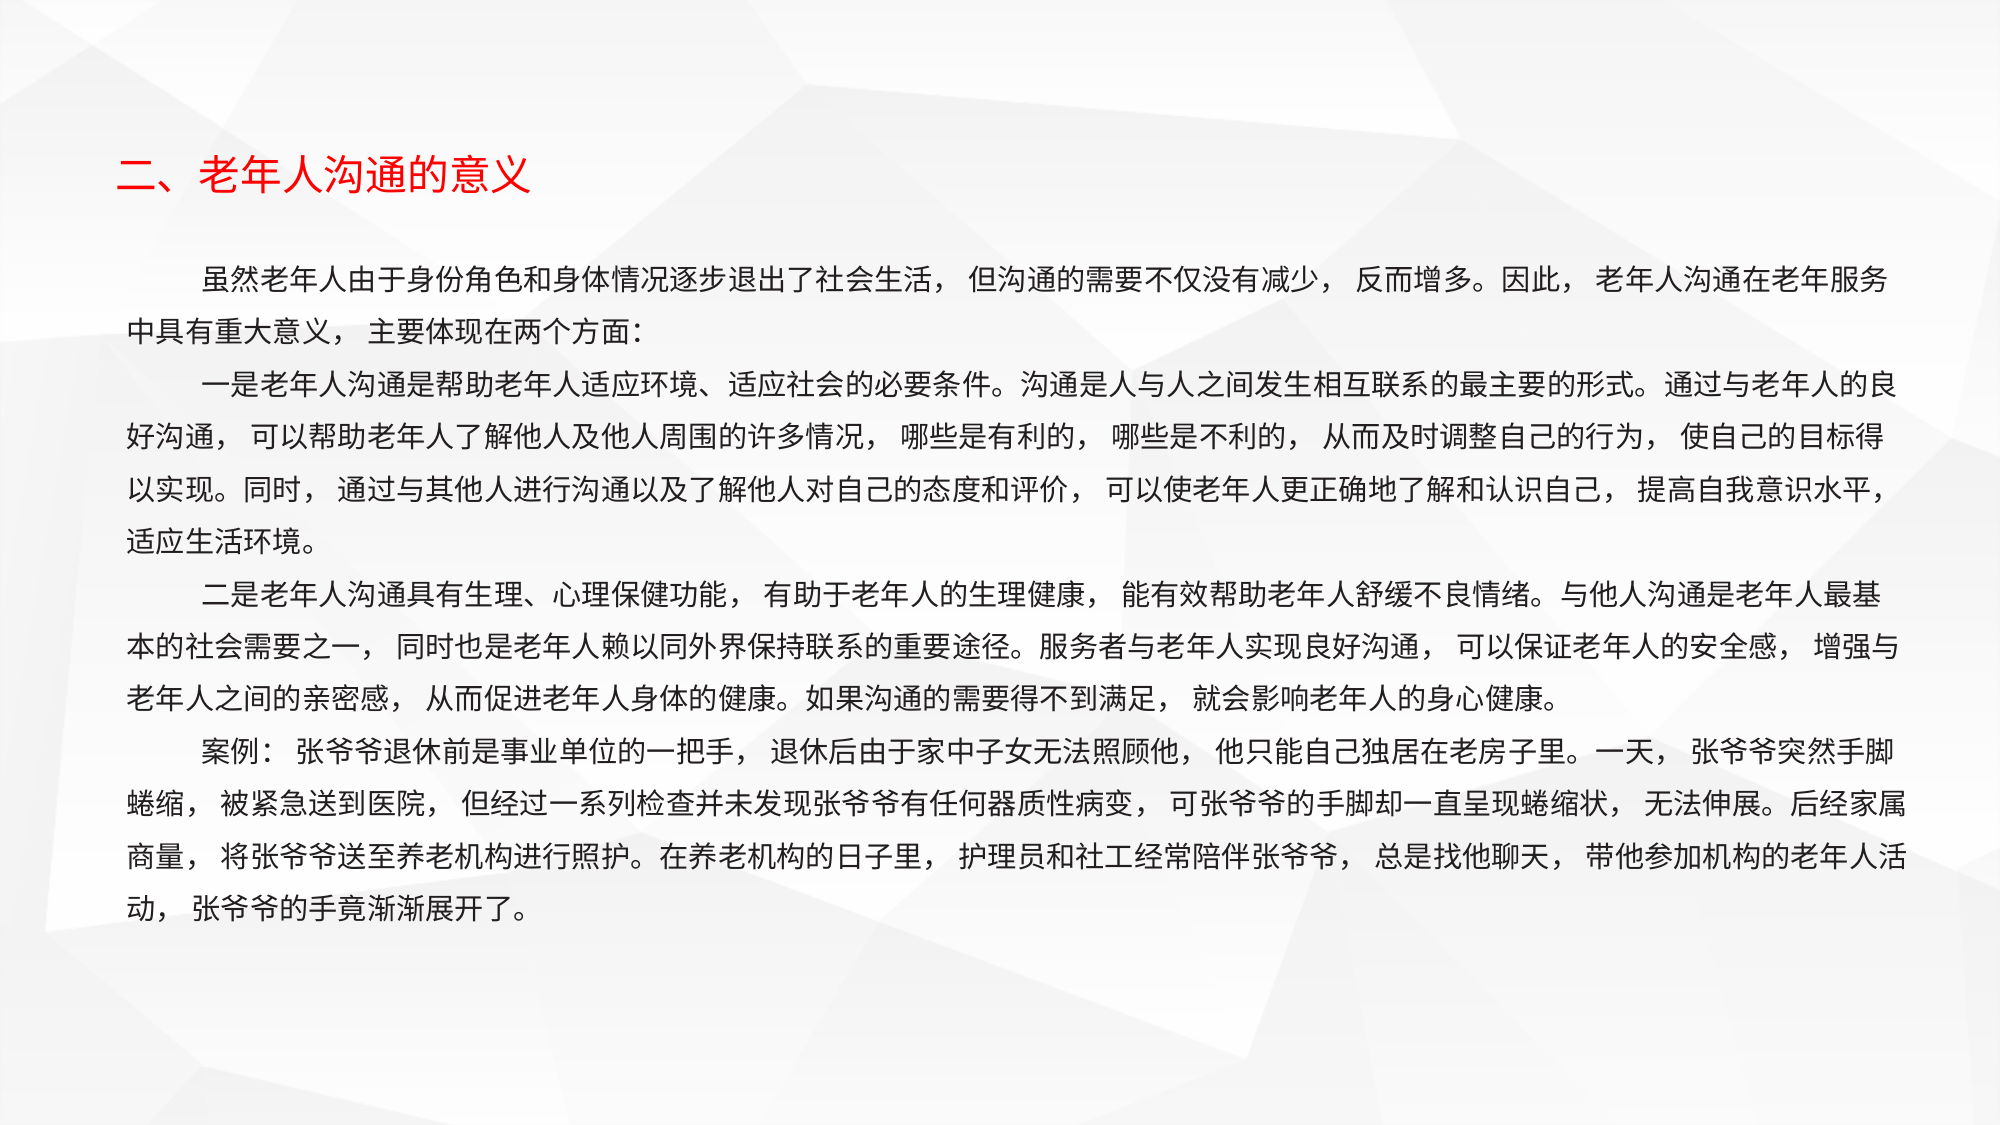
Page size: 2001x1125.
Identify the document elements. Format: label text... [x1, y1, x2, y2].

text_box 二、老年人沟通的意义 [100, 141, 1188, 207]
picture [0, 0, 2000, 1125]
text_box 虽然老年人由于身份角色和身体情况逐步退出了社会生活， 但沟通的需要不仅没有减少， 反而增多。因此， 老年人沟通在老年服务中具有重大意义， 主要体现在两个方面： 一是老年人沟通是帮助老年人适应环境、适应社会的必要条件。沟通是人与人之间发生相互联系的最主要的形式。通过与老年人的良好沟通， 可以帮助老年人了解他人及他人周围的许多情况， 哪些是有利的， 哪些是不利的， 从而及时调整自己的行为， 使自己的目标得以实现。同时， 通过与其他人进行沟通以及了解他人对自己的态度和评价， 可以使老年人更正确地了解和认识自己， 提高自我意识水平， 适应生活环境。 二是老年人沟通具有生理、心理保健功能， 有助于老年人的生理健康， 能有效帮助老年人舒缓不良情绪。与他人沟通是老年人最基本的社会需要之一， 同时也是老年人赖以同外界保持联系的重要途径。服务者与老年人实现良好沟通， 可以保证老年人的安全感， 增强与老年人之间的亲密感， 从而促进老年人身体的健康。如果沟通的需要得不到满足， 就会影响老年人的身心健康。 案例： 张爷爷退休前是事业单位的一把手， 退休后由于家中子女无法照顾他， 他只能自己独居在老房子里。一天， 张爷爷突然手脚蜷缩， 被紧急送到医院， 但经过一系列检查并未发现张爷爷有任何器质性病变， 可张爷爷的手脚却一直呈现蜷缩状， 无法伸展。后经家属商量， 将张爷爷送至养老机构进行照护。在养老机构的日子里， 护理员和社工经常陪伴张爷爷， 总是找他聊天， 带他参加机构的老年人活动， 张爷爷的手竟渐渐展开了。 [111, 236, 1926, 933]
